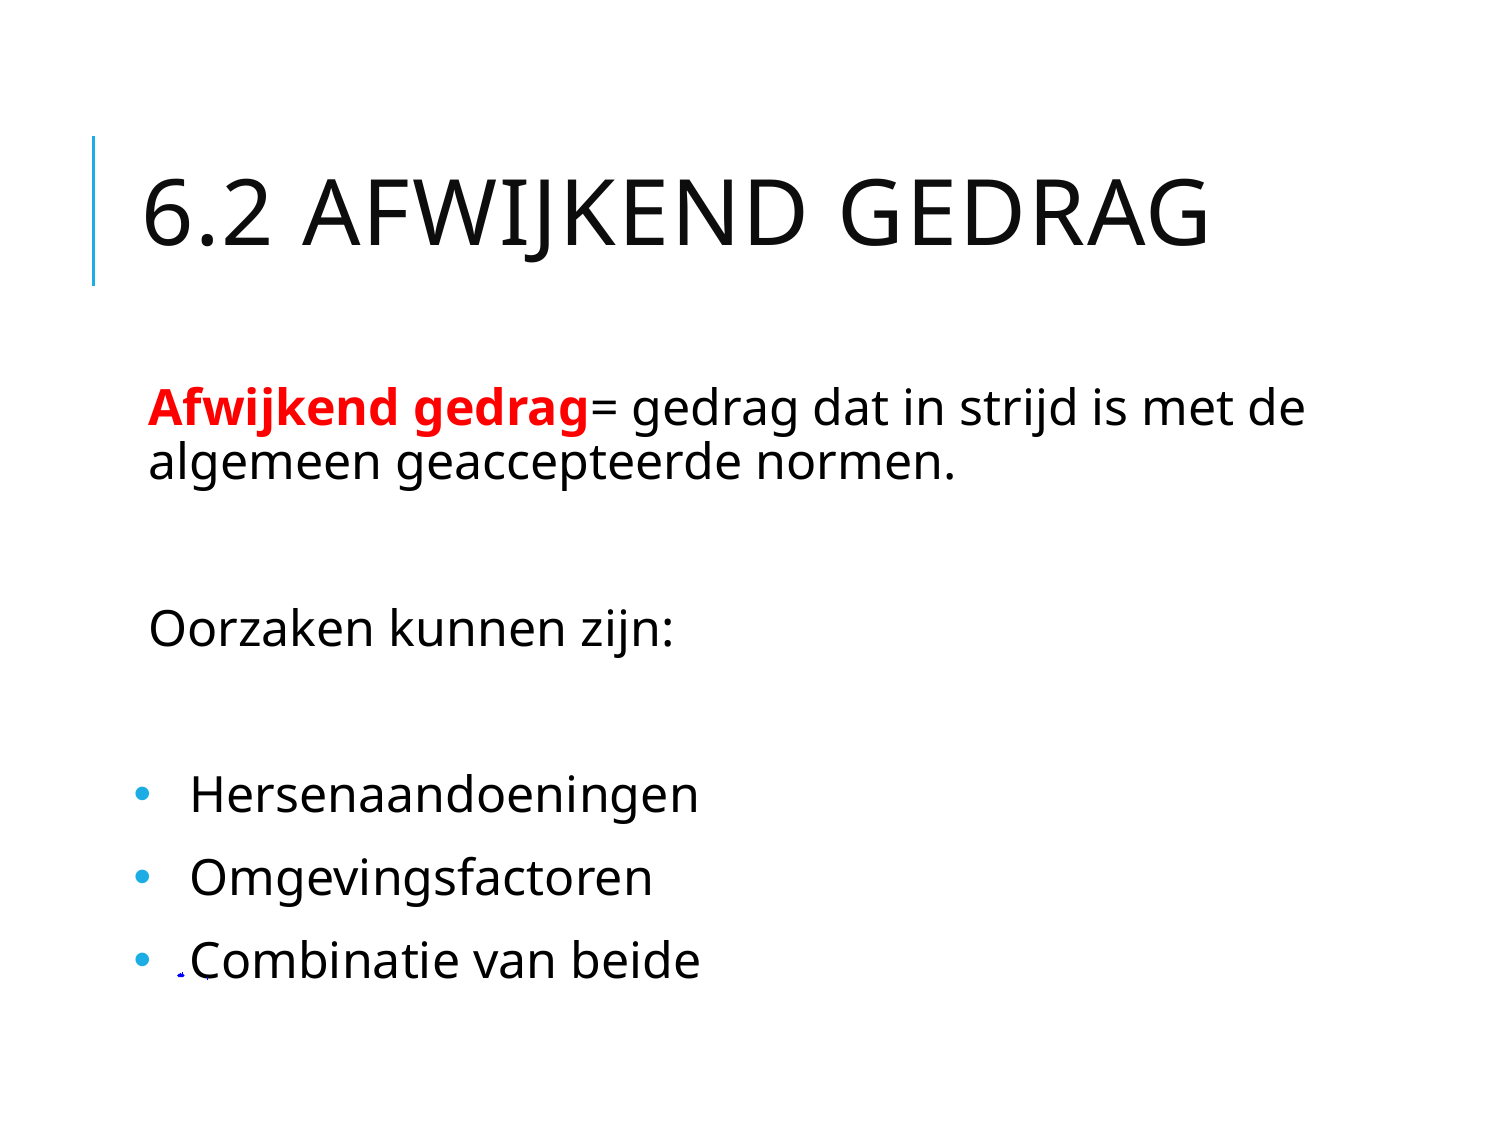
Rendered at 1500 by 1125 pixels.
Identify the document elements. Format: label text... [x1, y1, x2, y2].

title 6.2 Afwijkend gedrag [126, 96, 1322, 342]
list Afwijkend gedrag= gedrag dat in strijd is met de algemeen geaccepteerde normen. Oorzaken kunnen zijn: Hersenaandoeningen Omgevingsfactoren Combinatie van beide [126, 375, 1322, 1035]
